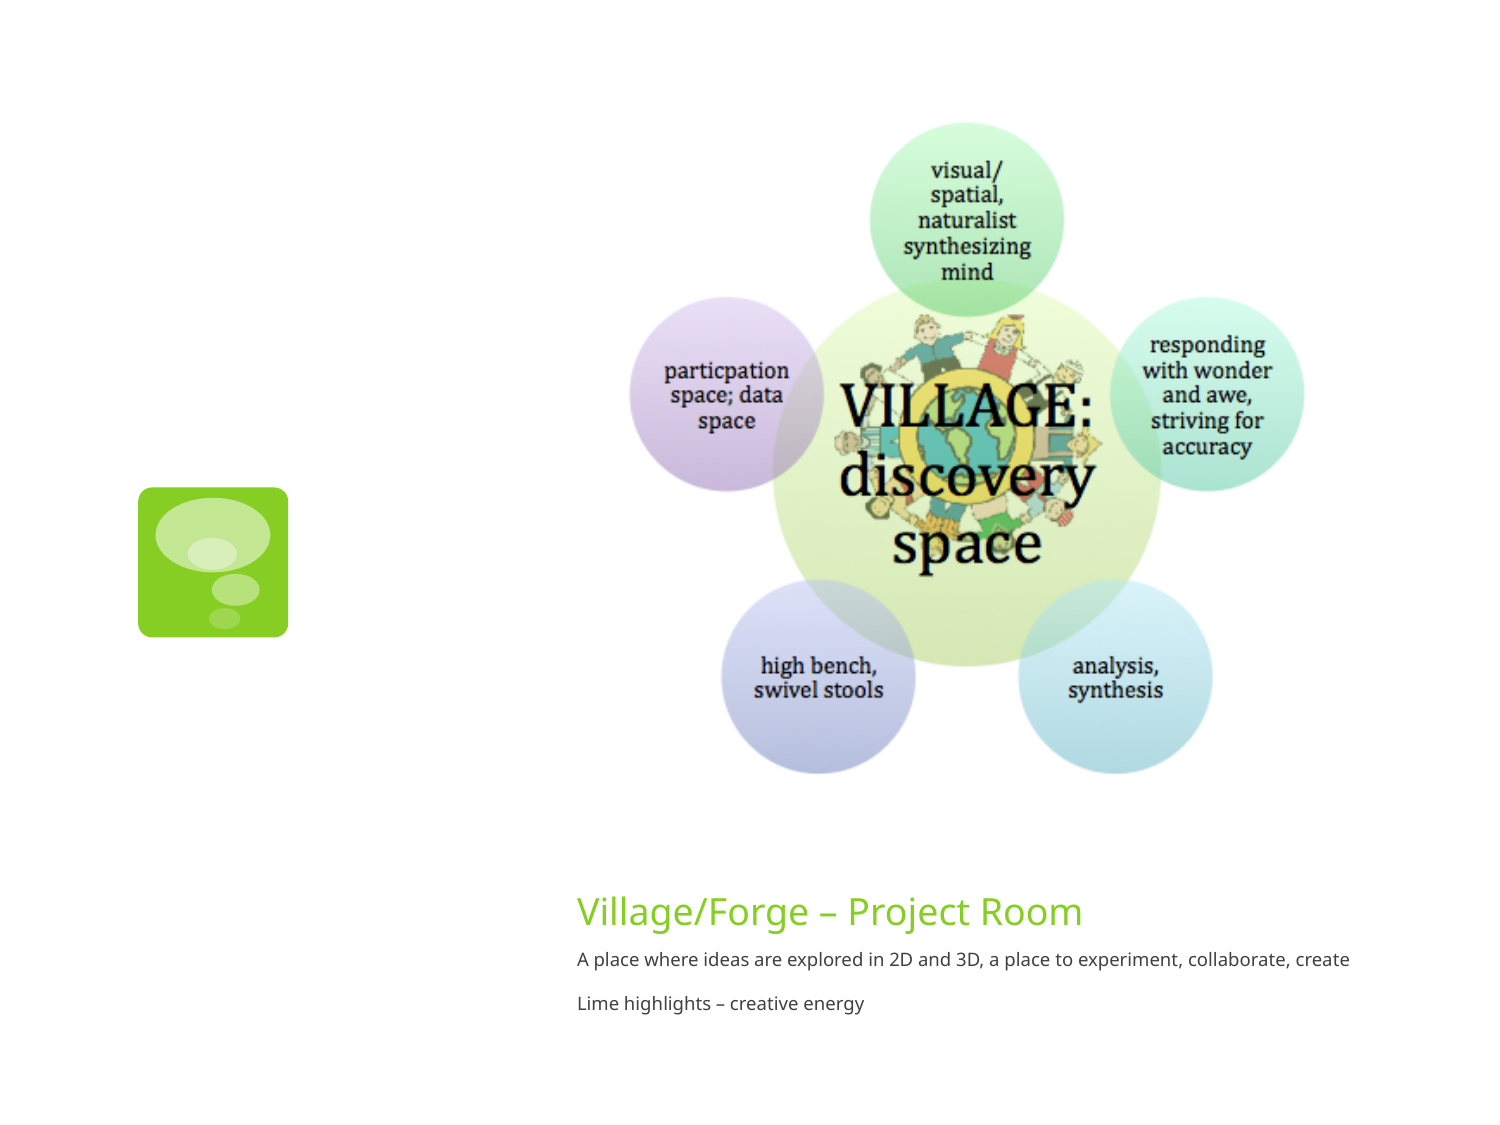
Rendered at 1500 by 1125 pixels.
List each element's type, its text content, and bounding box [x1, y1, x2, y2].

list A place where ideas are explored in 2D and 3D, a place to experiment, collaborate, create Lime highlights – creative energy [562, 940, 1370, 1044]
picture [561, 73, 1371, 831]
title Village/Forge – Project Room [562, 831, 1370, 940]
